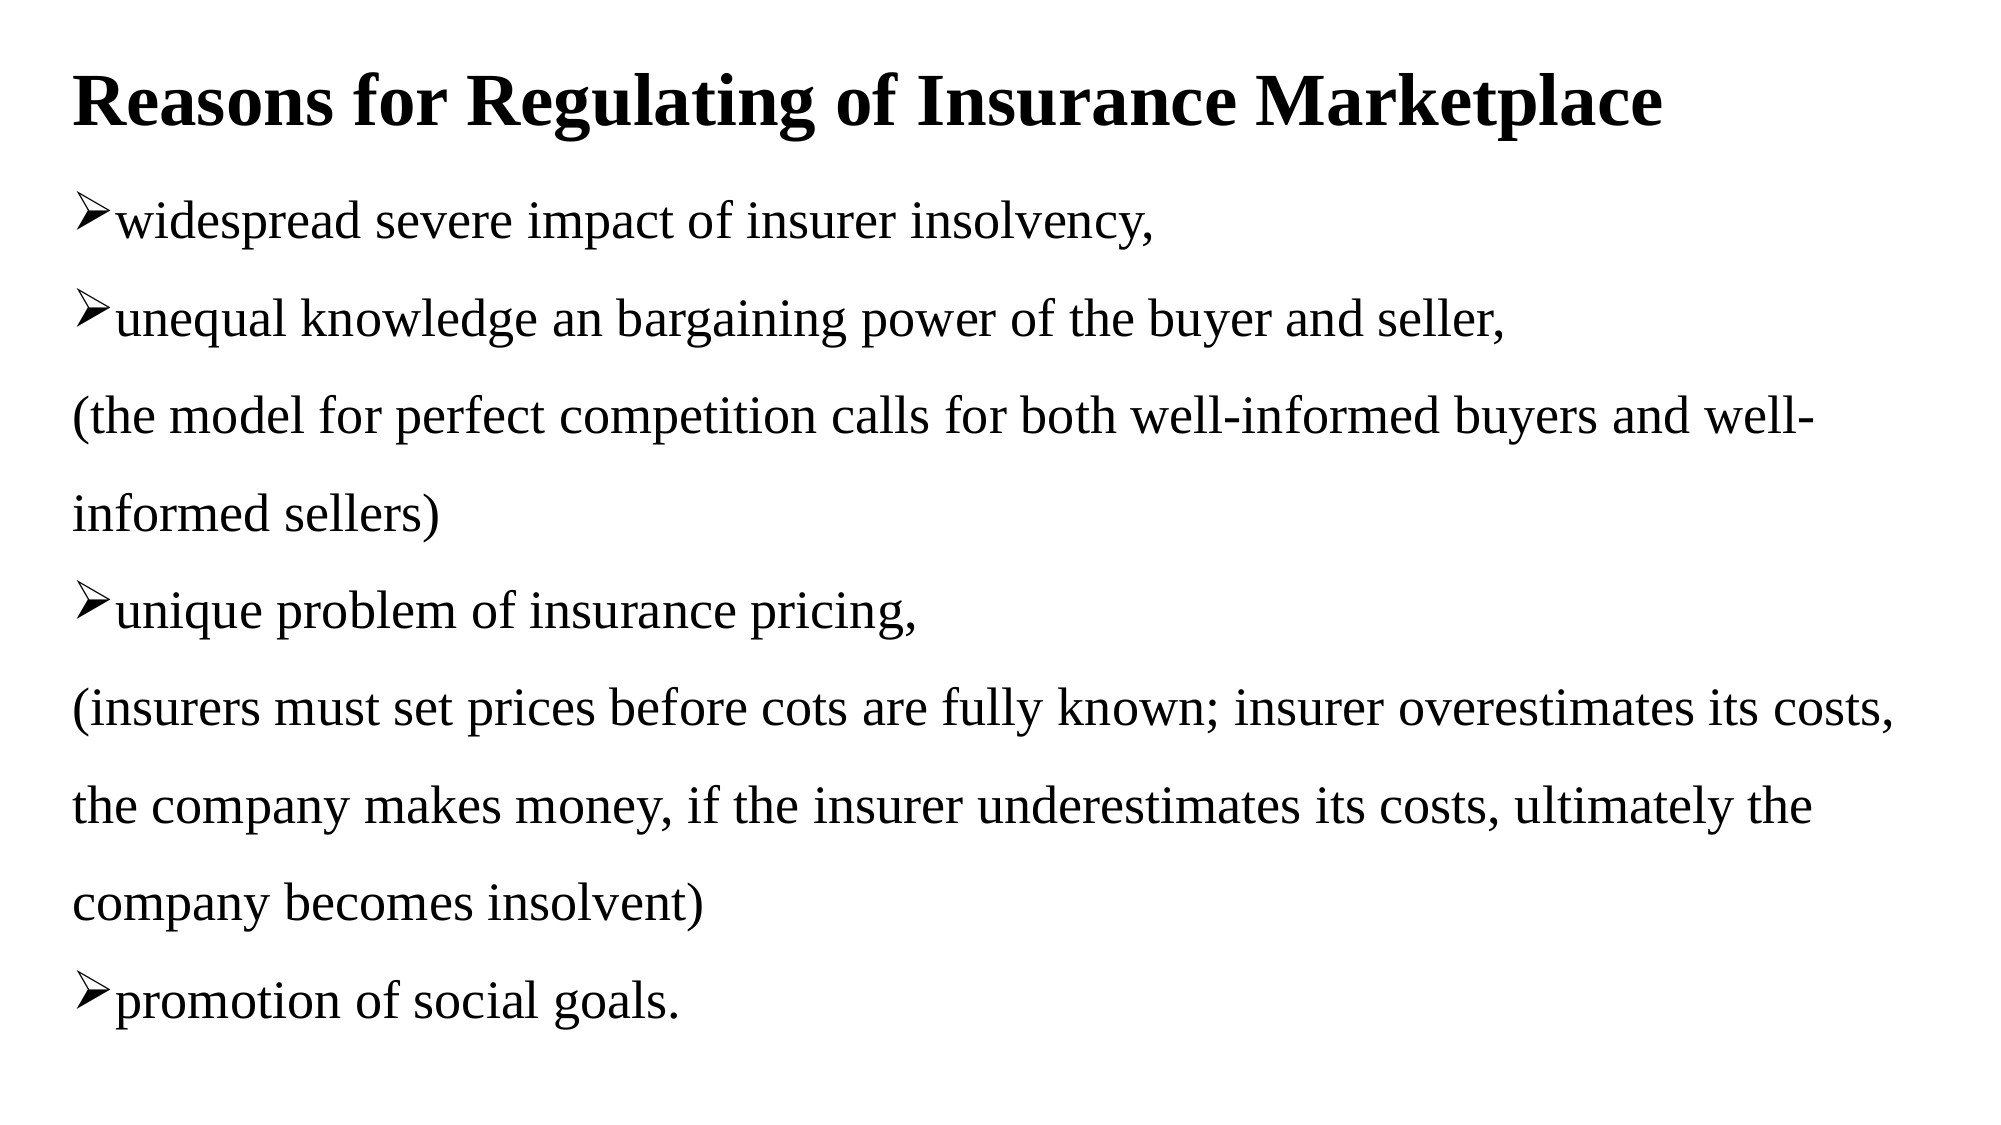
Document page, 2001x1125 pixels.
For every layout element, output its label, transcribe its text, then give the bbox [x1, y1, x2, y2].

list widespread severe impact of insurer insolvency, unequal knowledge an bargaining power of the buyer and seller, (the model for perfect competition calls for both well-informed buyers and well-informed sellers) unique problem of insurance pricing, (insurers must set prices before cots are fully known; insurer overestimates its costs, the company makes money, if the insurer underestimates its costs, ultimately the company becomes insolvent) promotion of social goals. [57, 144, 1941, 1061]
title Reasons for Regulating of Insurance Marketplace [57, 41, 1746, 144]
